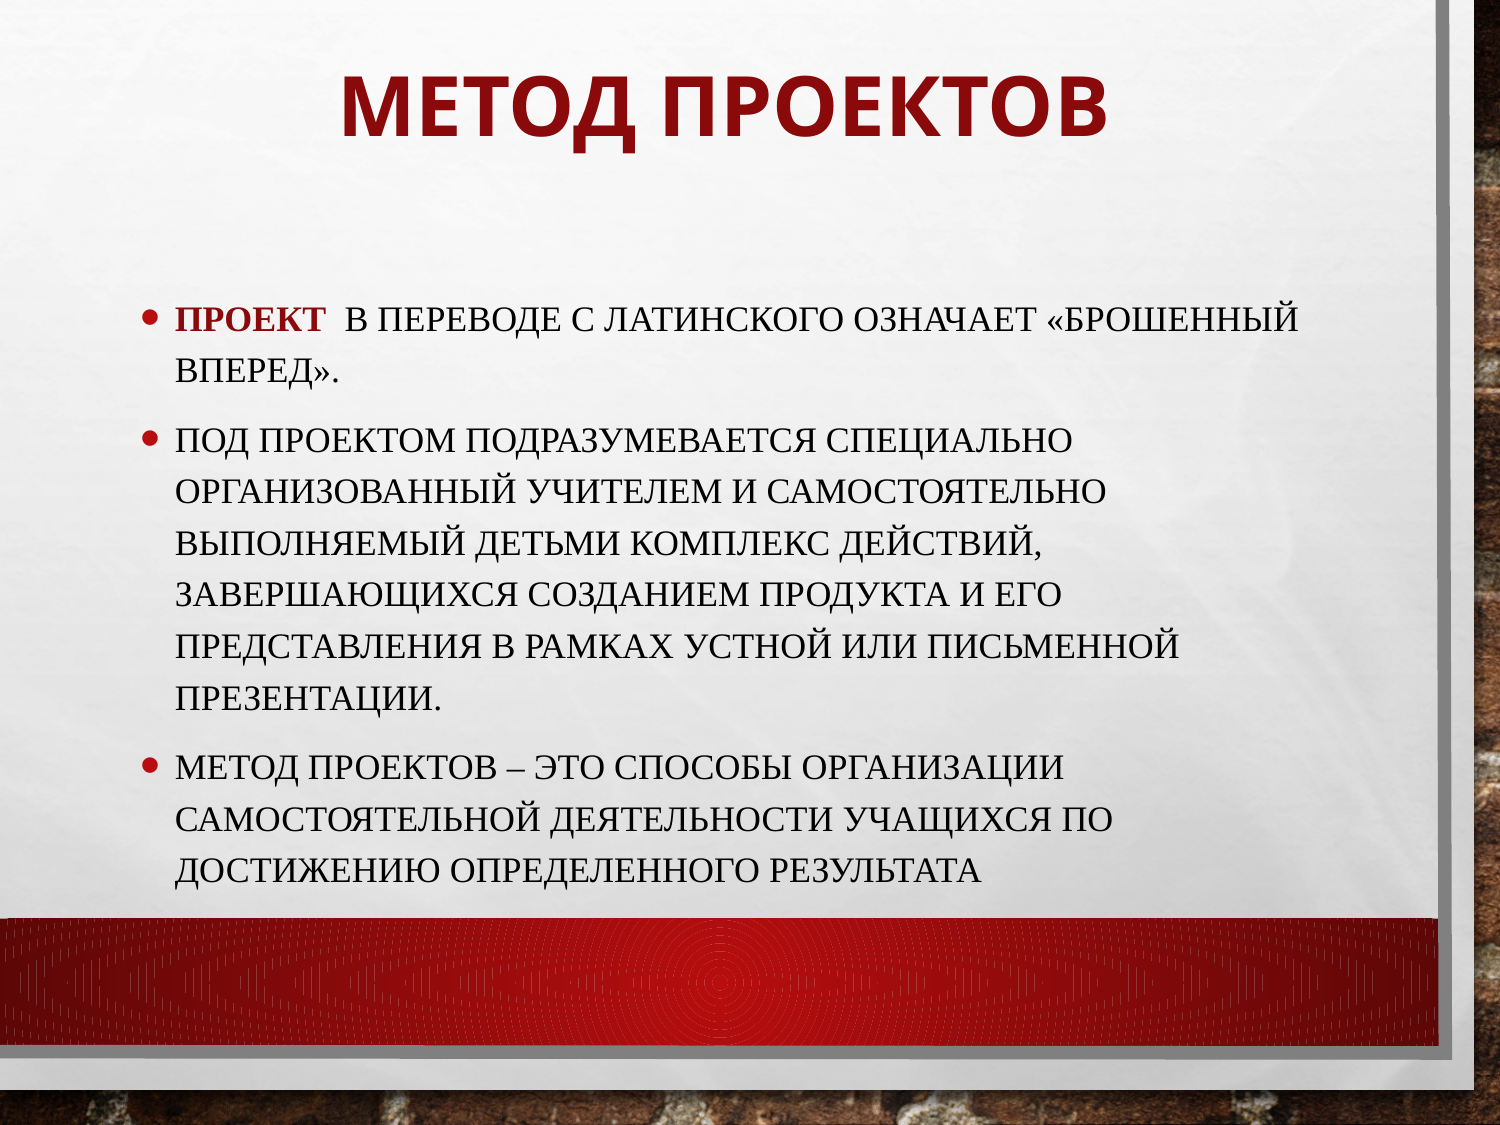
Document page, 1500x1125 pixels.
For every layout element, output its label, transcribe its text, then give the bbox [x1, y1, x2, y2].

title Метод проектов [84, 0, 1364, 220]
picture [0, 0, 1500, 1125]
list Проект в переводе с латинского означает «брошенный вперед». Под проектом подразумевается специально организованный учителем и самостоятельно выполняемый детьми комплекс действий, завершающихся созданием продукта и его представления в рамках устной или письменной презентации. Метод проектов – это способы организации самостоятельной деятельности учащихся по достижению определенного результата [125, 278, 1363, 905]
